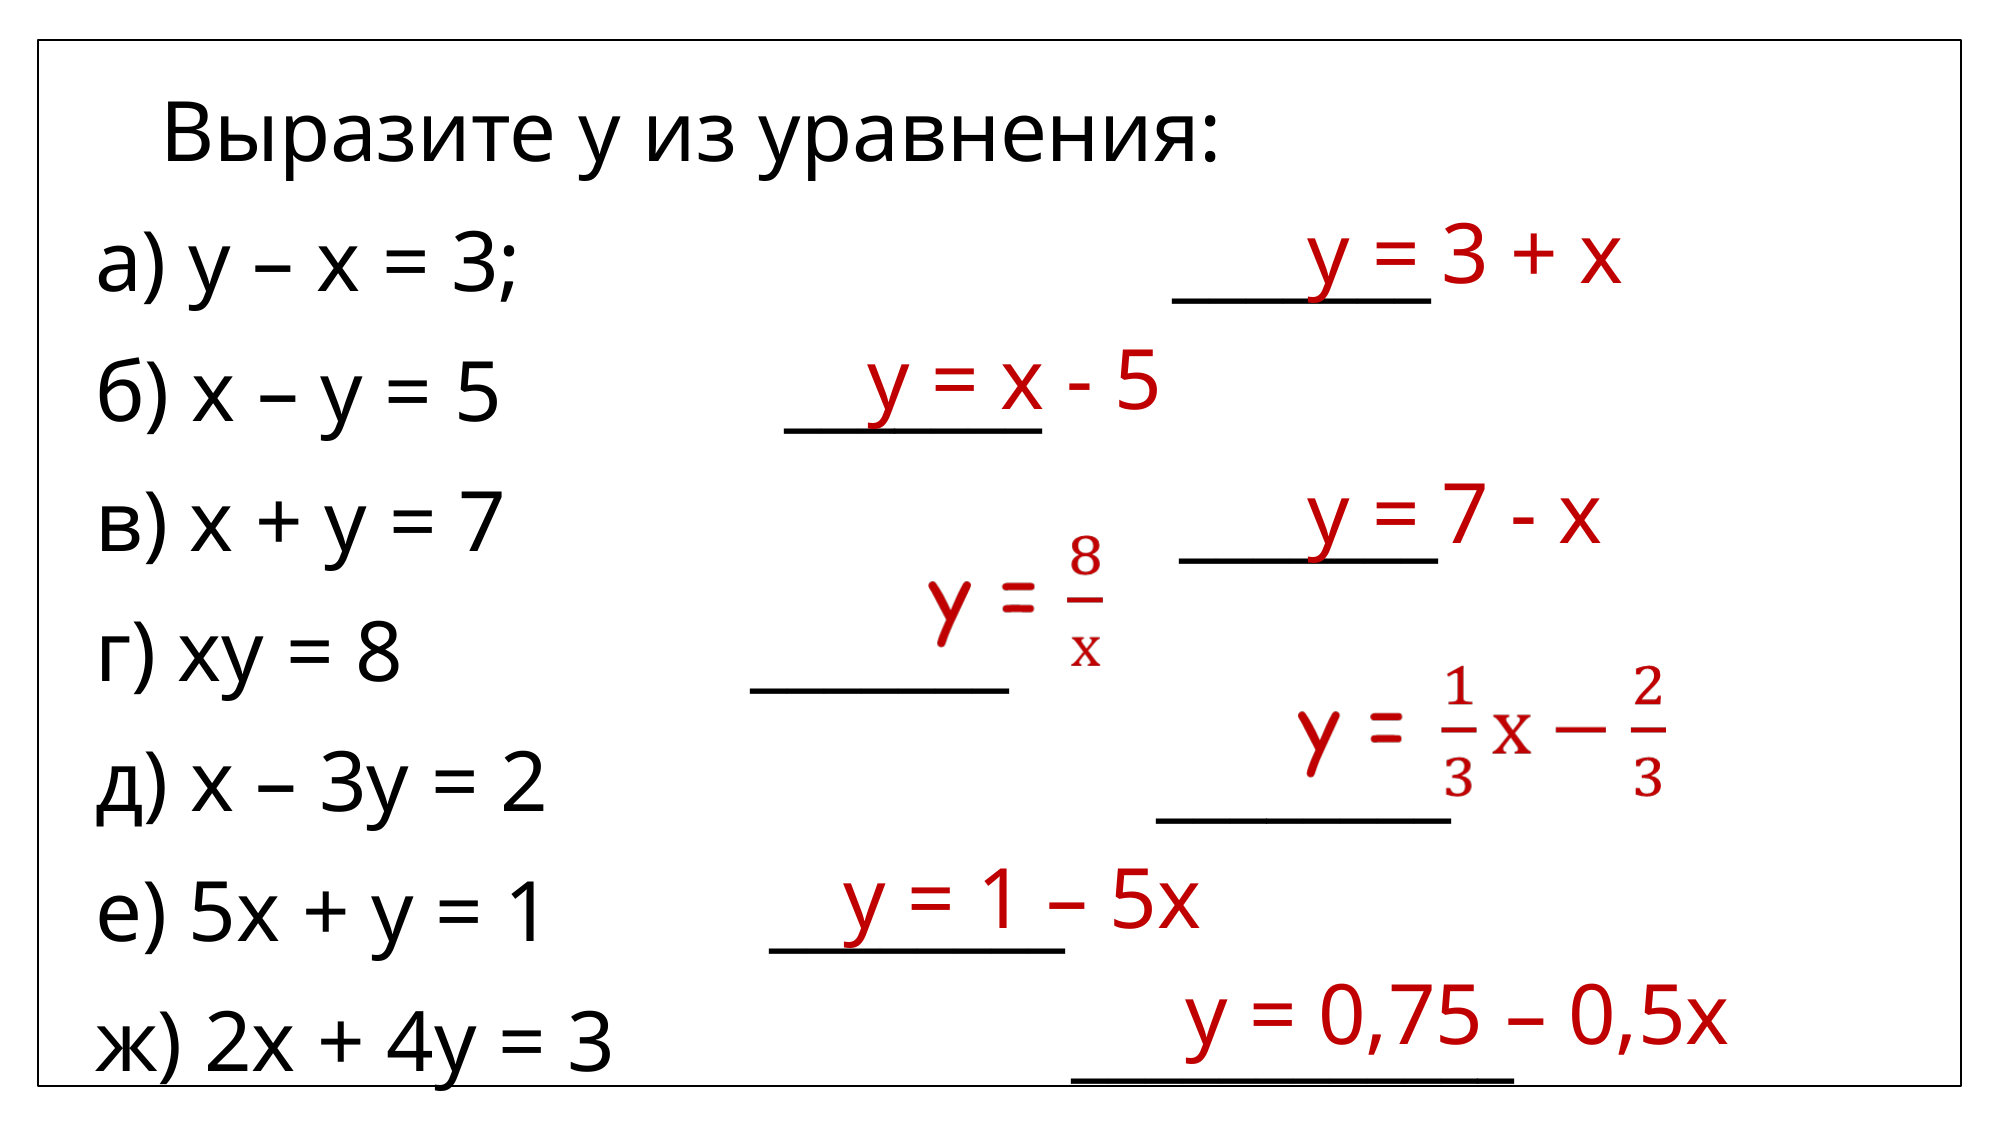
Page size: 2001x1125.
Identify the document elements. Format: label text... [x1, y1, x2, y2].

text_box у = 3 + х [1293, 192, 1666, 308]
text_box у = х - 5 [852, 319, 1225, 434]
list Выразите у из уравнения: а) у – х = 3; _______ б) х – у = 5 _______ в) х + у = 7 _______ г) ху = 8 _______ д) х – 3у = 2 ________ е) 5х + у = 1 ________ ж) 2х + 4у = 3 ____________ [72, 40, 1930, 1048]
picture [876, 514, 1667, 825]
text_box у = 0,75 – 0,5х [1170, 954, 1930, 1070]
text_box у = 7 - х [1293, 453, 1666, 568]
text_box у = 1 – 5х [828, 838, 1249, 953]
